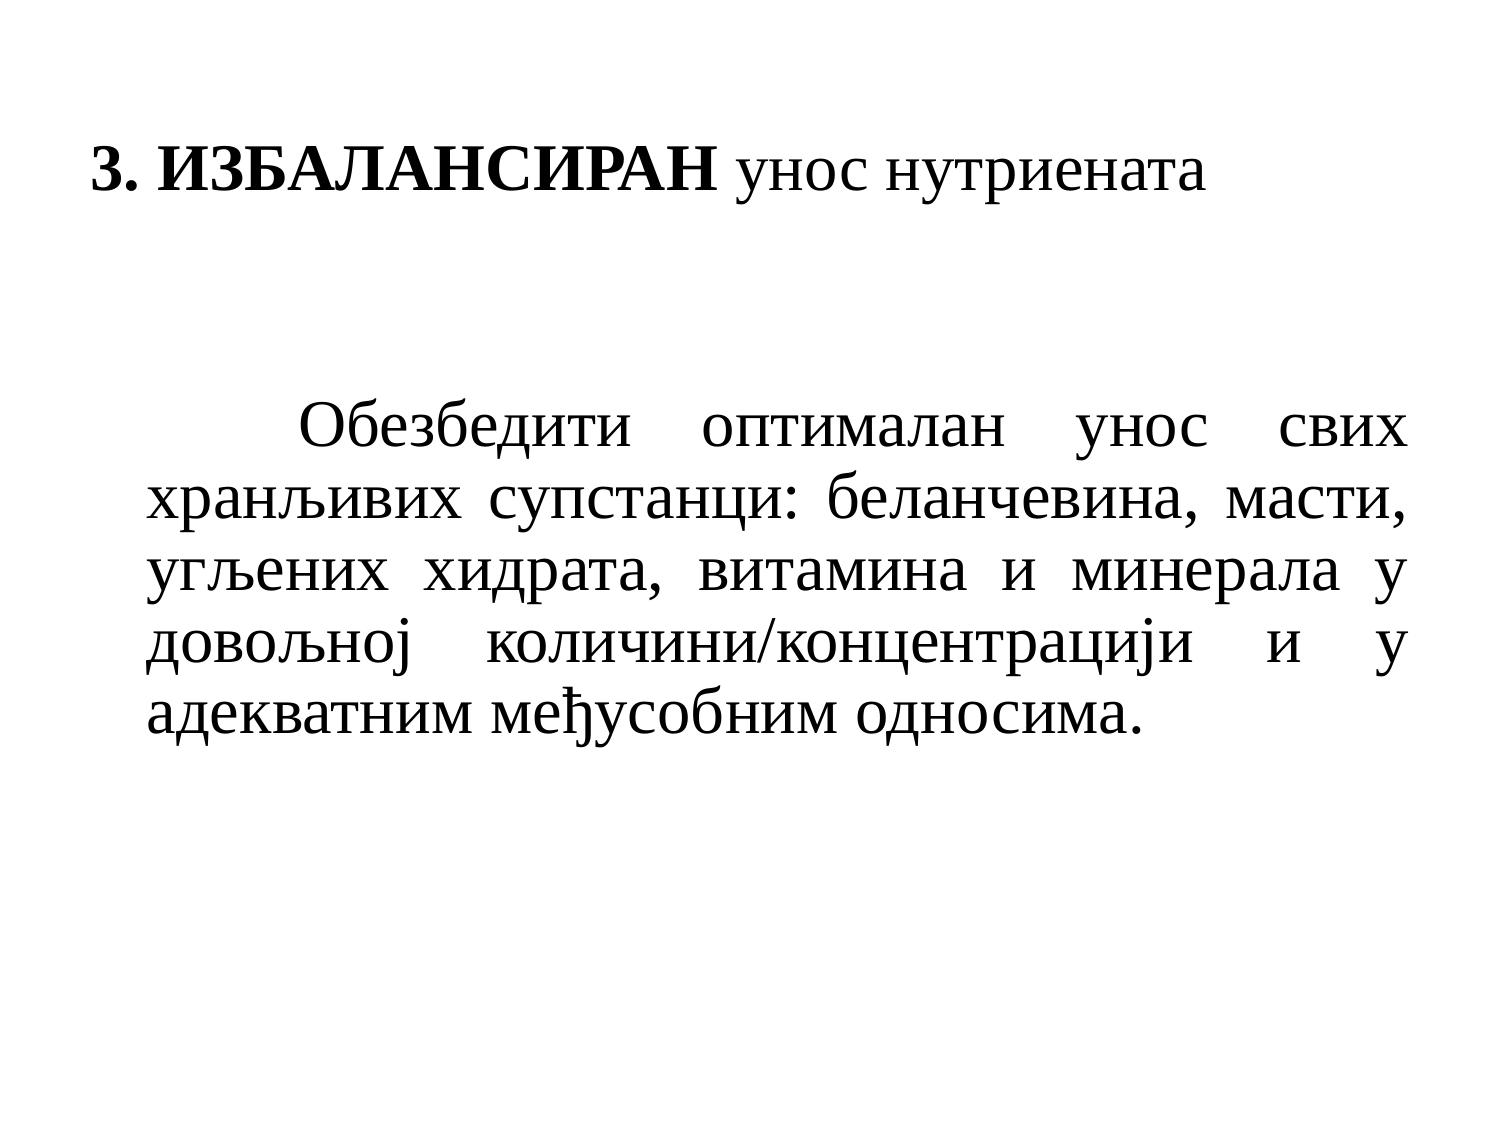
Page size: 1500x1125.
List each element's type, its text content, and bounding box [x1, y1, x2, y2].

list 3. ИЗБАЛАНСИРАН унос нутриената Обезбедити оптималан унос свих хранљивих супстанци: беланчевина, масти, угљених хидрата, витамина и минерала у довољној количини/концентрацији и у адекватним међусобним односима. [75, 125, 1425, 1006]
